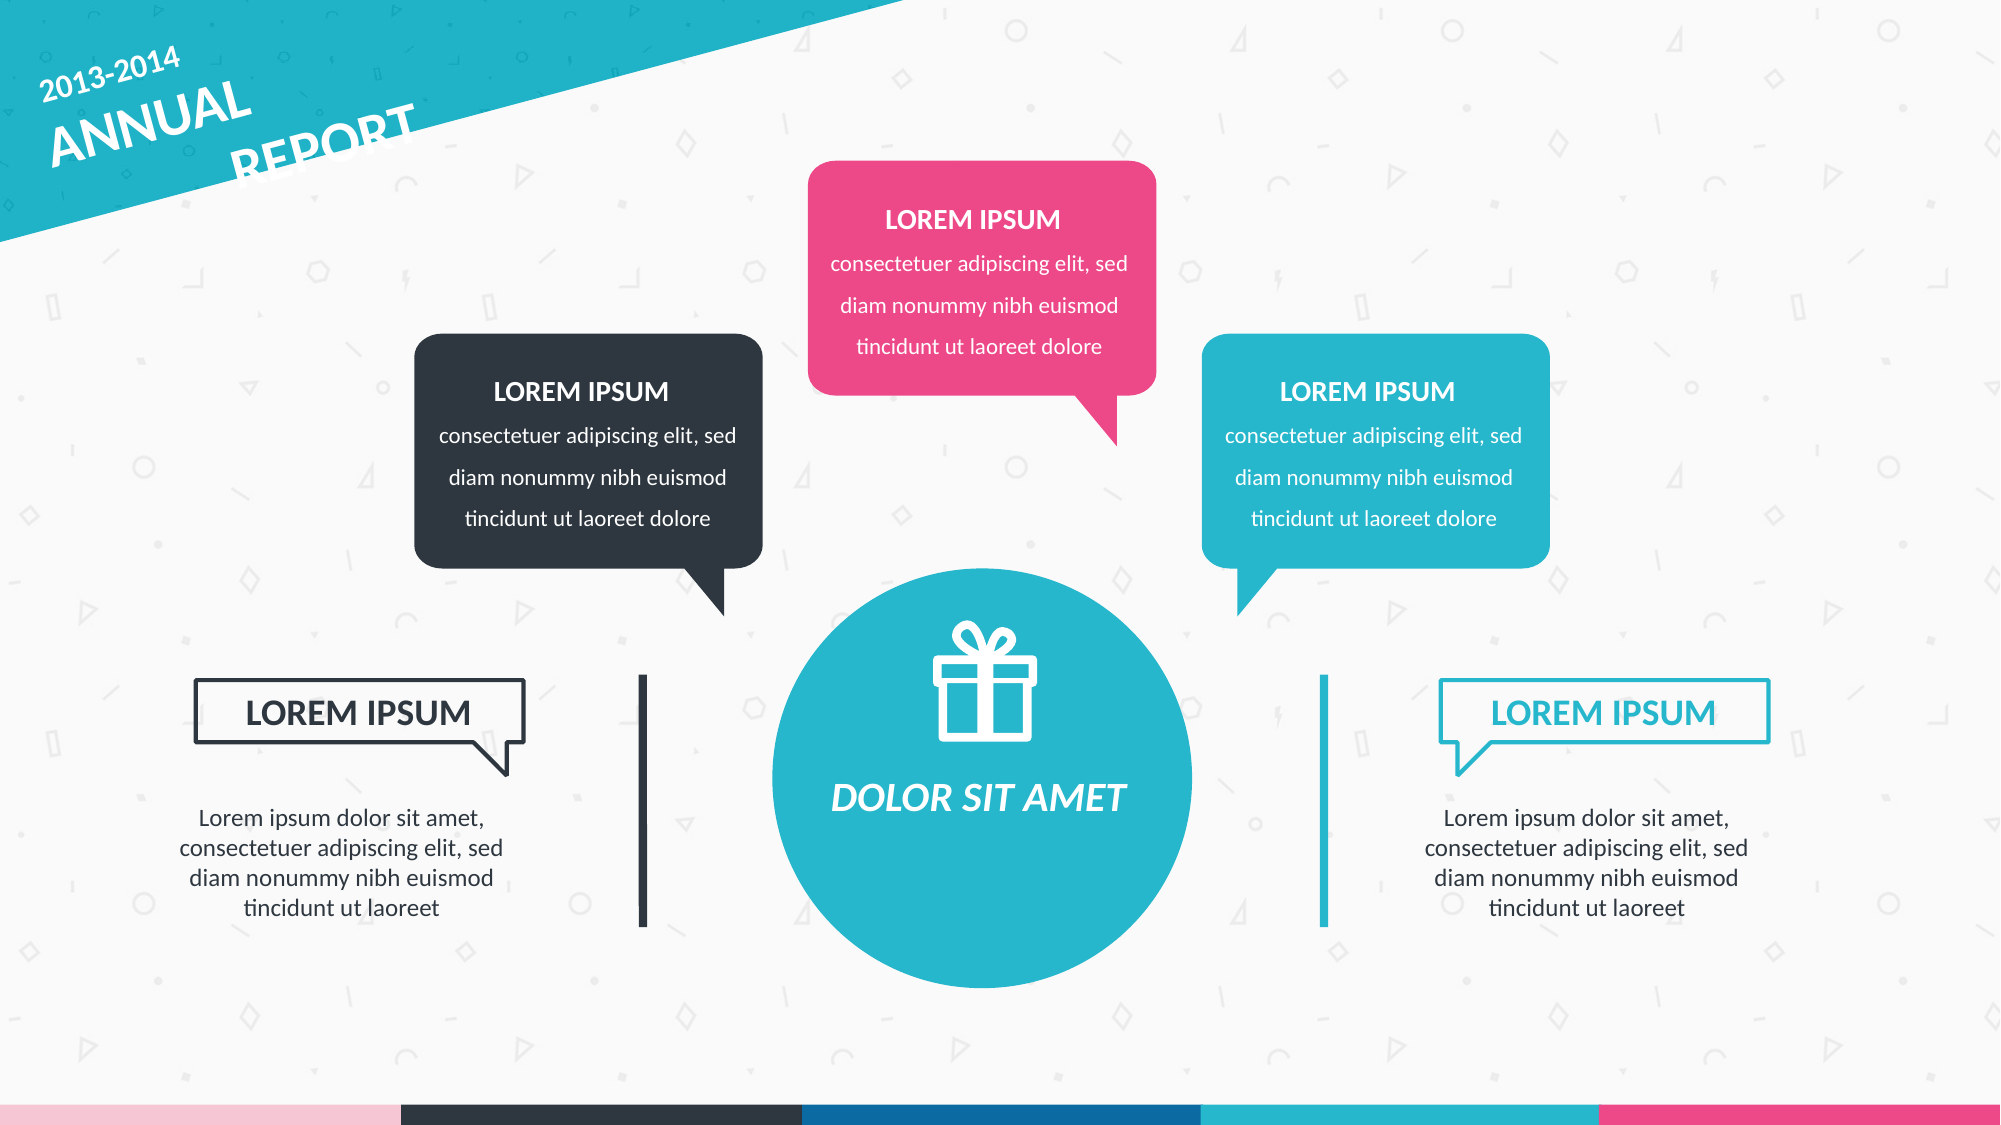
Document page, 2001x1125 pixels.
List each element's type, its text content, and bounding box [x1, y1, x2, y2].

text_box [1201, 539, 1550, 617]
text_box [1440, 680, 1769, 776]
text_box 2013-2014 ANNUAL REPORT [10, 0, 443, 258]
text_box LOREM IPSUM [1476, 680, 1741, 741]
text_box [401, 0, 904, 126]
text_box LOREM IPSUM consectetuer adipiscing elit, sed diam nonummy nibh euismod tincidunt ut laoreet dolore [408, 347, 768, 539]
text_box [933, 620, 1038, 742]
text_box [810, 160, 1155, 175]
text_box DOLOR SIT AMET [816, 761, 1142, 827]
text_box LOREM IPSUM consectetuer adipiscing elit, sed diam nonummy nibh euismod tincidunt ut laoreet dolore [800, 175, 1160, 367]
text_box [417, 333, 760, 347]
text_box [414, 539, 763, 617]
text_box [195, 680, 524, 776]
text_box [0, 1104, 2000, 1125]
text_box LOREM IPSUM consectetuer adipiscing elit, sed diam nonummy nibh euismod tincidunt ut laoreet dolore [1194, 347, 1555, 539]
picture [0, 0, 2001, 1125]
text_box Lorem ipsum dolor sit amet, consectetuer adipiscing elit, sed diam nonummy nibh euismod tincidunt ut laoreet [1384, 794, 1790, 929]
text_box [807, 367, 1157, 447]
text_box [772, 568, 1193, 989]
text_box [0, 0, 265, 243]
text_box Lorem ipsum dolor sit amet, consectetuer adipiscing elit, sed diam nonummy nibh euismod tincidunt ut laoreet [139, 794, 545, 929]
text_box LOREM IPSUM [231, 680, 496, 741]
text_box [1204, 333, 1548, 347]
